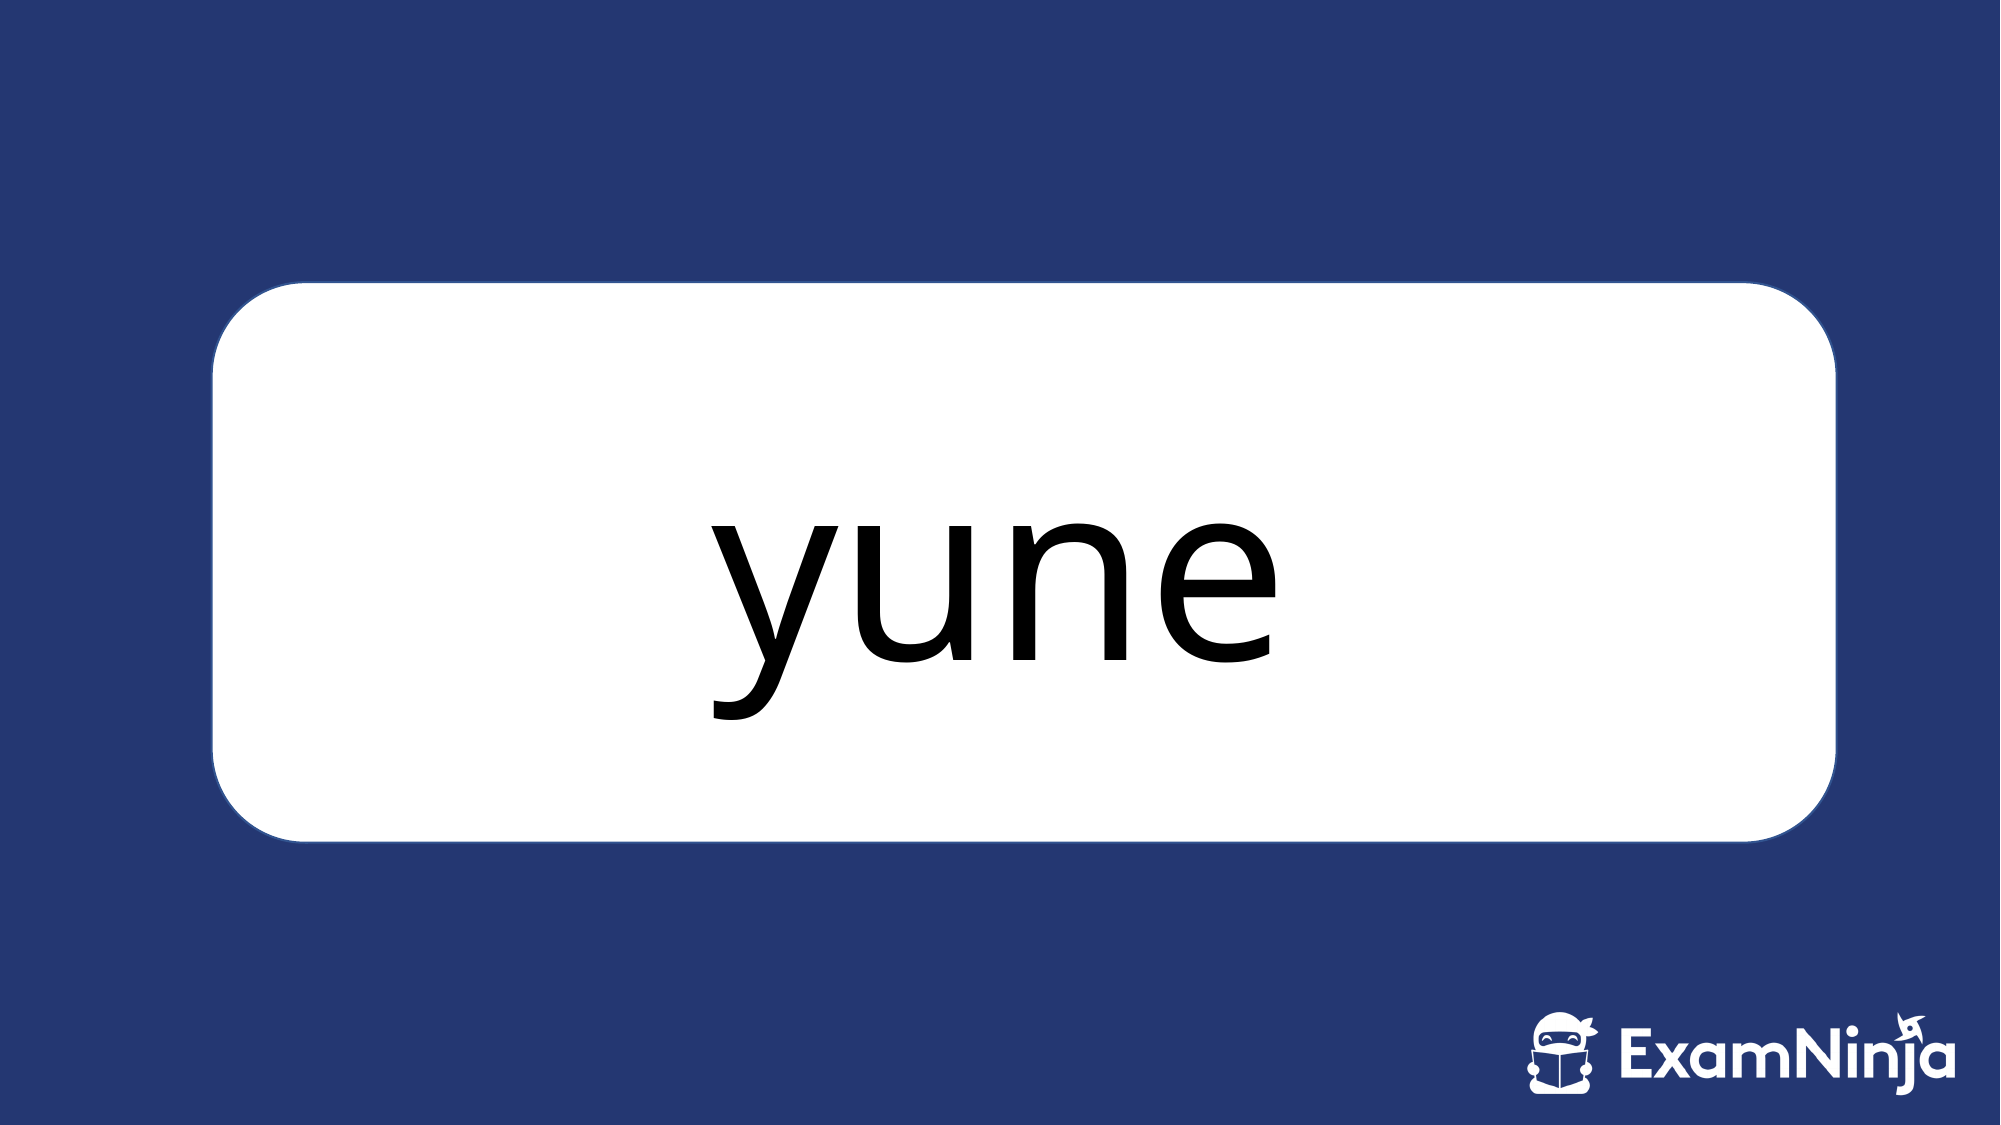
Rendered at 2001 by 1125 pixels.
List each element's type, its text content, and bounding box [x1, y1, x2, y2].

picture [1501, 1003, 1979, 1102]
text_box yune [143, 403, 1857, 719]
text_box [210, 719, 1838, 844]
text_box [210, 281, 1838, 403]
